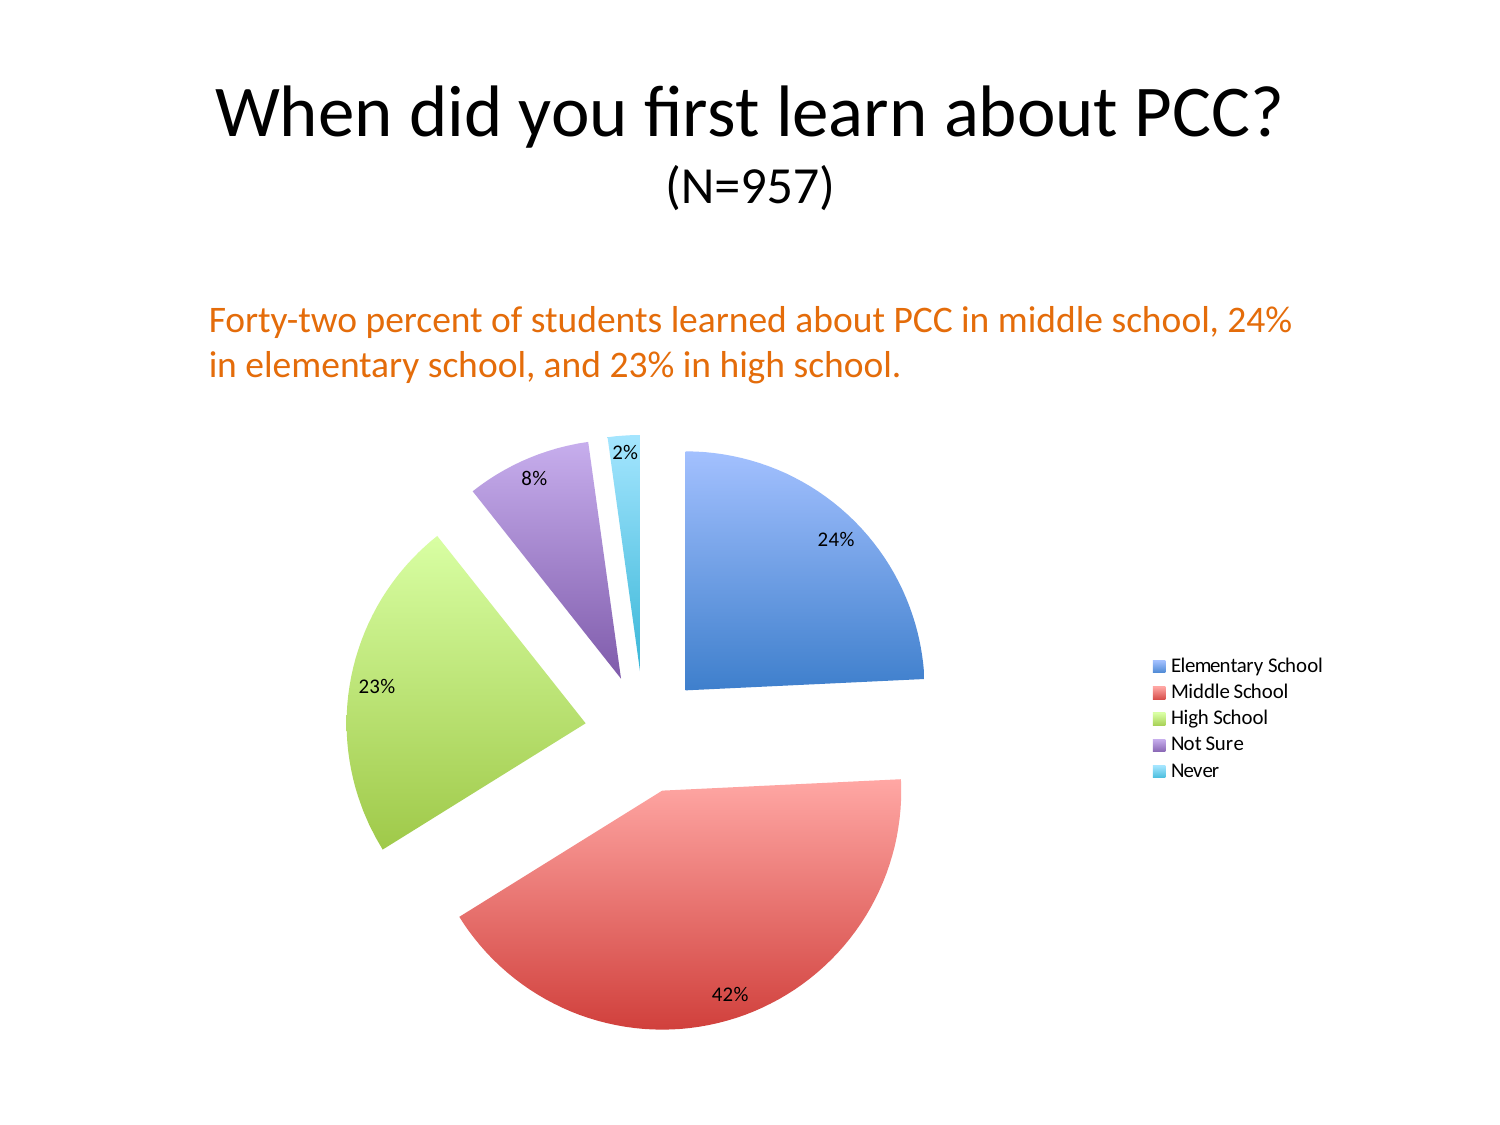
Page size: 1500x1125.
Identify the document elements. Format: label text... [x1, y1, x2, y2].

title When did you first learn about PCC? (N=957) [75, 45, 1425, 233]
text_box Forty-two percent of students learned about PCC in middle school, 24% in elementary school, and 23% in high school. [194, 287, 1343, 392]
chart [142, 392, 1343, 1046]
